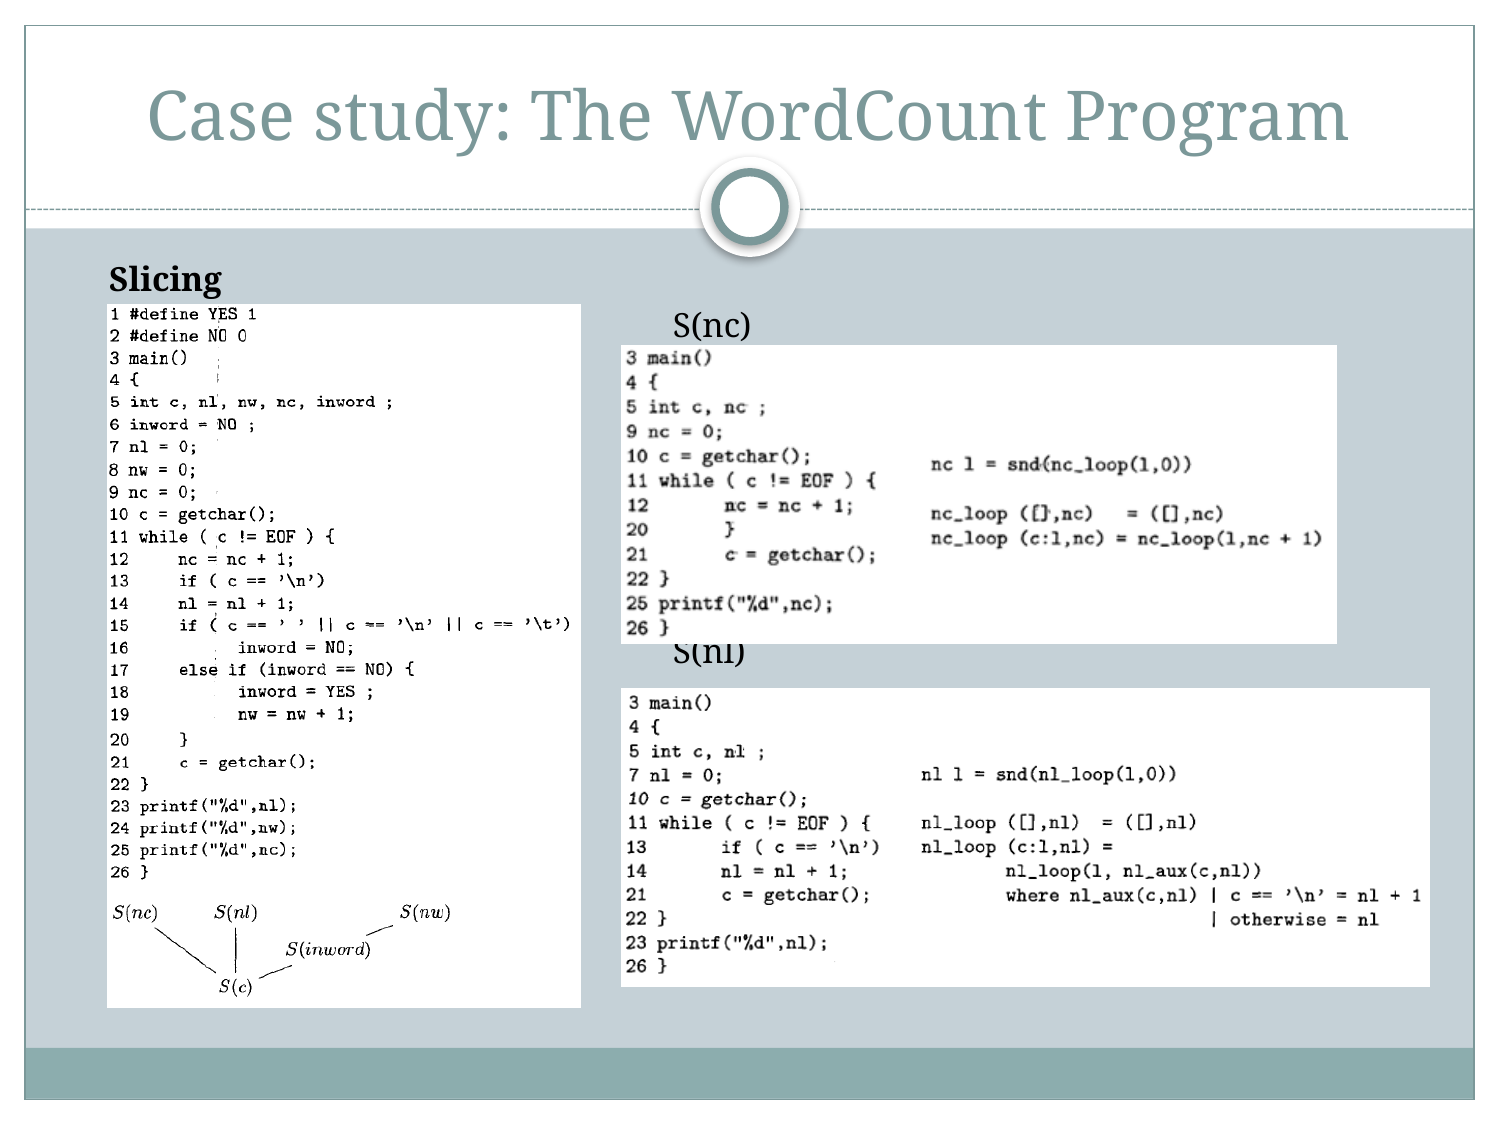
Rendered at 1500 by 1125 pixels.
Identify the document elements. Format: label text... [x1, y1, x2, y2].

title Case study: The WordCount Program [49, 37, 1450, 162]
list Slicing S(nc) S(nl) [49, 250, 1445, 1001]
picture [620, 688, 1430, 988]
picture [620, 344, 1337, 644]
picture [106, 304, 582, 1008]
